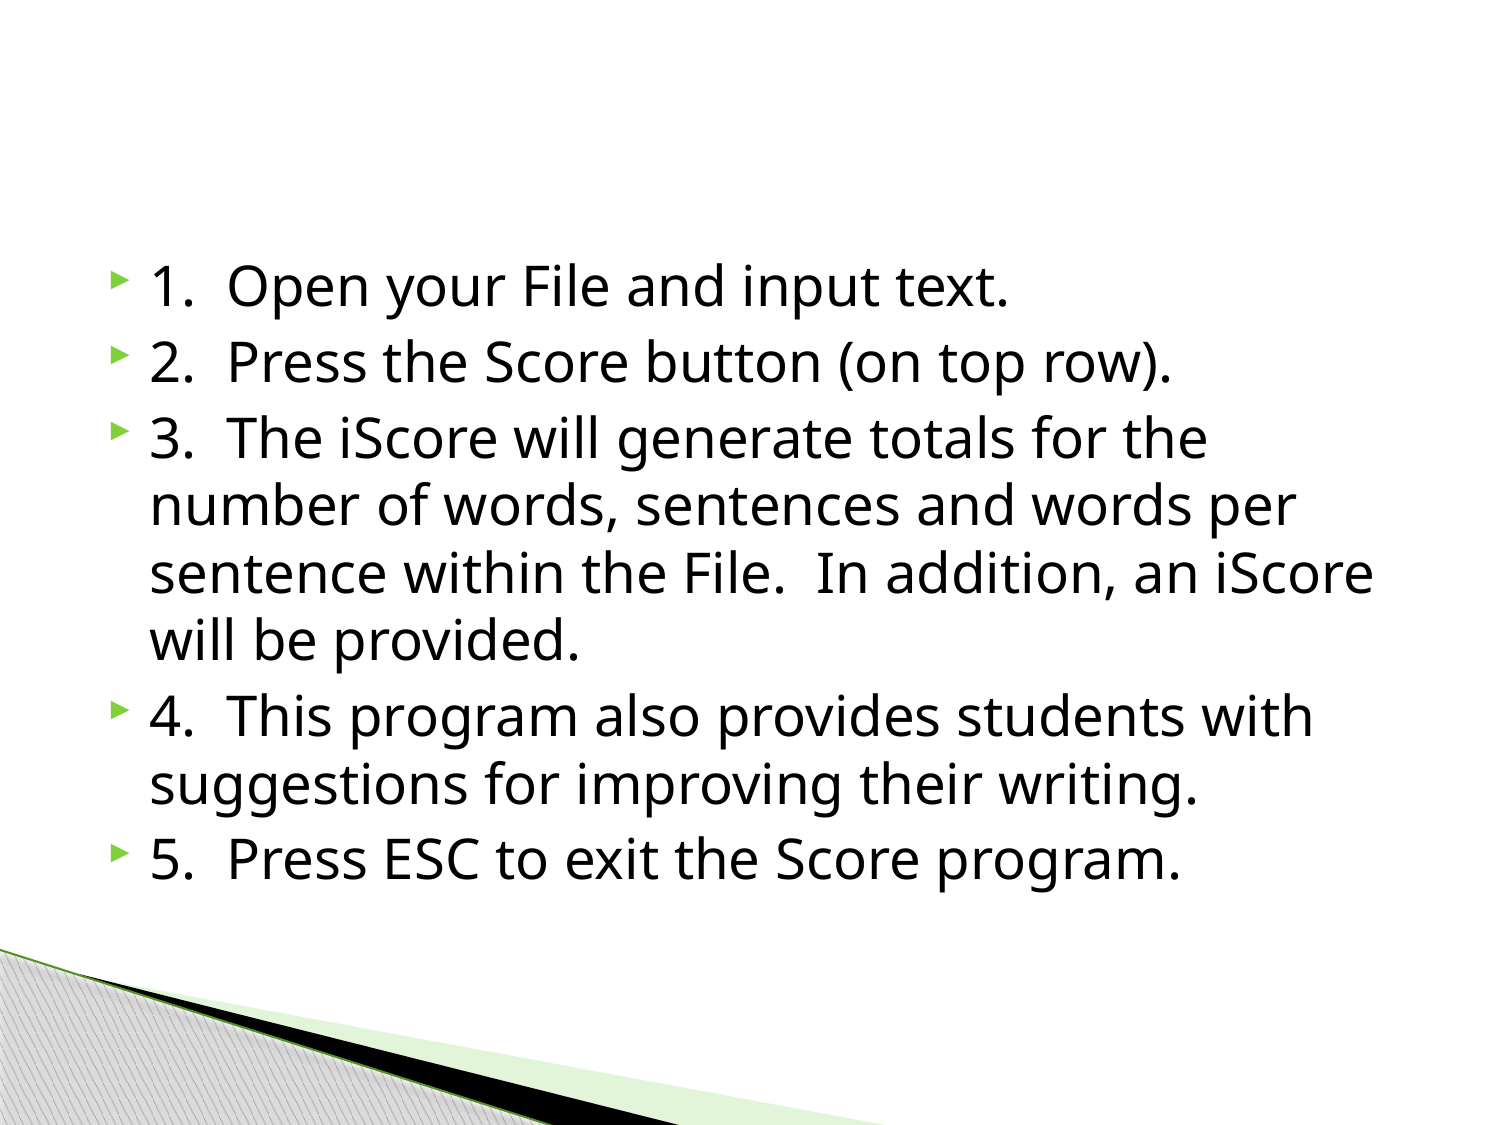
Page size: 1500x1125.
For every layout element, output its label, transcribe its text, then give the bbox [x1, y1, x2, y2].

list 1. Open your File and input text. 2. Press the Score button (on top row). 3. The iScore will generate totals for the number of words, sentences and words per sentence within the File. In addition, an iScore will be provided. 4. This program also provides students with suggestions for improving their writing. 5. Press ESC to exit the Score program. [75, 243, 1425, 986]
